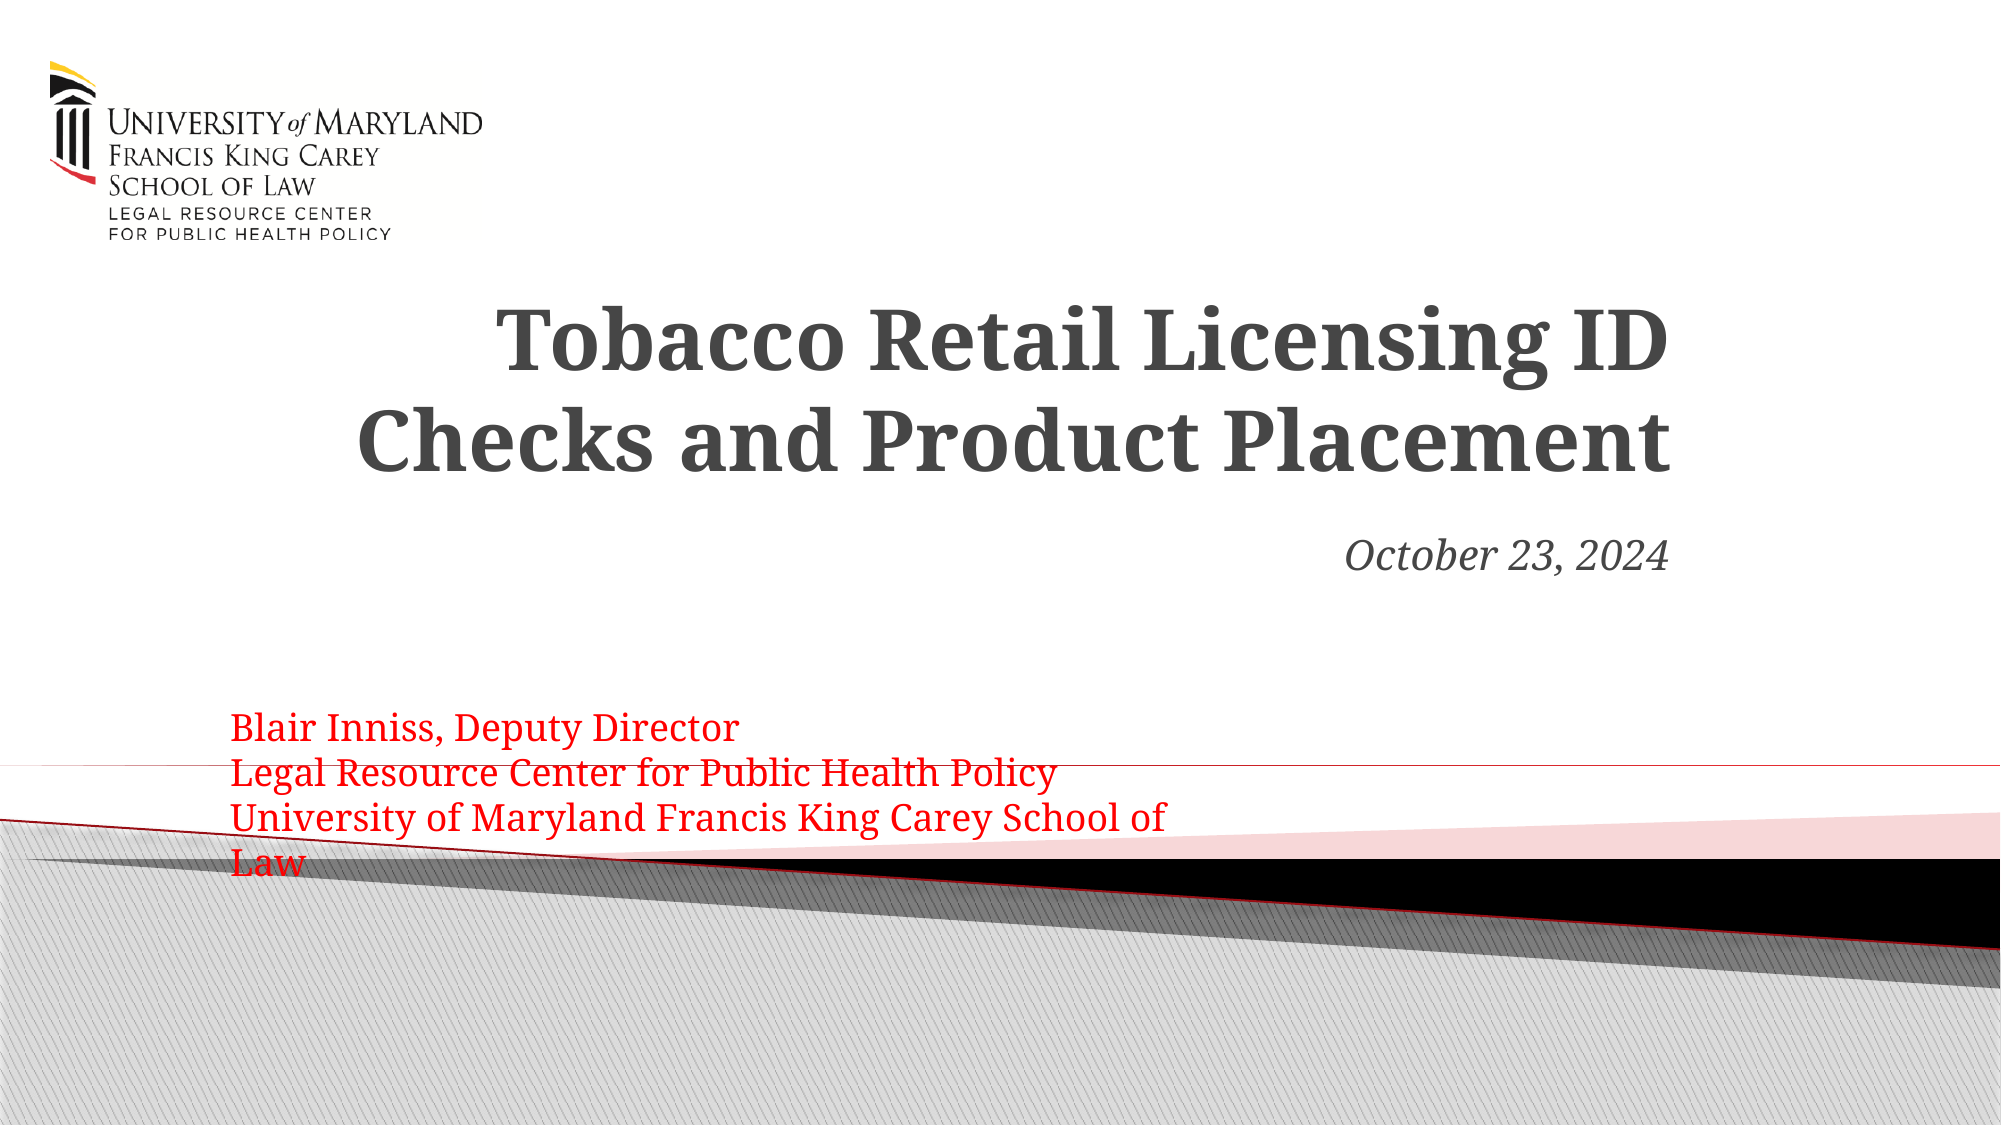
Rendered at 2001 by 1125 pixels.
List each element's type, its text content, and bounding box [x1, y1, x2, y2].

subtitle October 23, 2024 [412, 521, 1688, 719]
text_box Blair Inniss, Deputy Director Legal Resource Center for Public Health Policy University of Maryland Francis King Carey School of Law [215, 696, 1240, 892]
title Tobacco Retail Licensing ID Checks and Product Placement [312, 195, 1688, 496]
picture [50, 61, 482, 240]
picture [7, 859, 215, 872]
picture [525, 892, 2000, 989]
